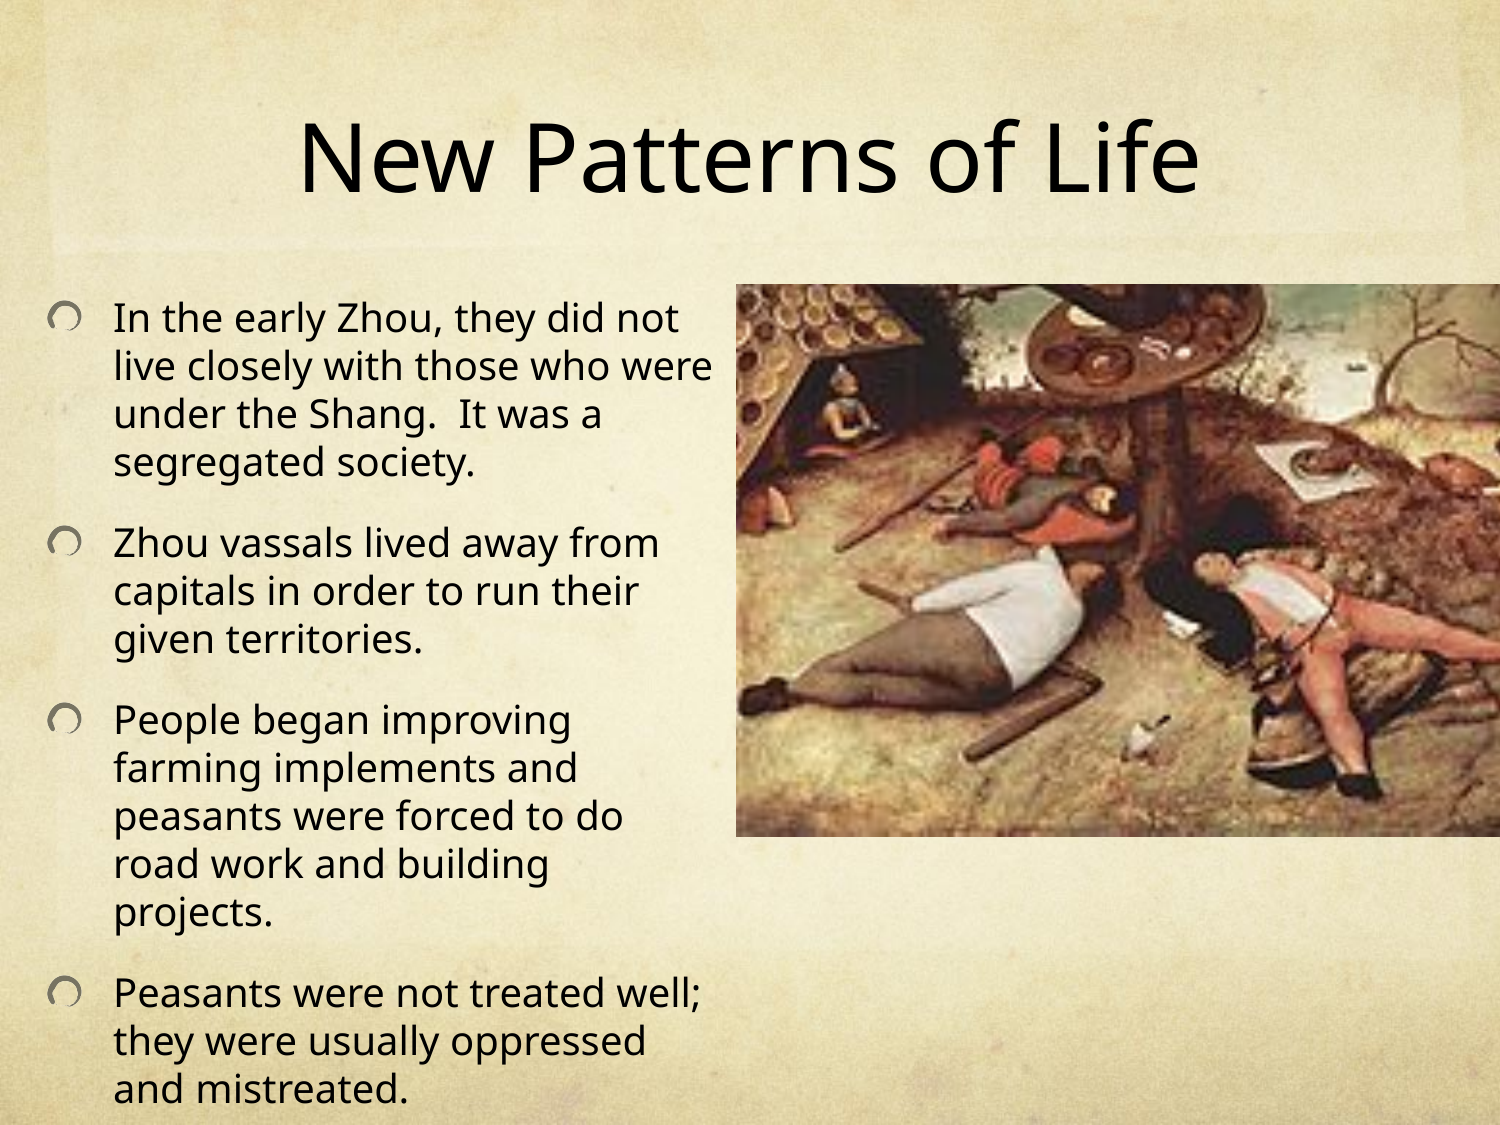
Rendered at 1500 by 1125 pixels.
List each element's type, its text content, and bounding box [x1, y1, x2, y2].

picture [47, 975, 83, 1008]
list In the early Zhou, they did not live closely with those who were under the Shang. It was a segregated society. Zhou vassals lived away from capitals in order to run their given territories. People began improving farming implements and peasants were forced to do road work and building projects. Peasants were not treated well; they were usually oppressed and mistreated. [32, 284, 737, 1125]
picture [47, 702, 83, 735]
picture [47, 525, 83, 557]
picture [47, 300, 83, 332]
title New Patterns of Life [150, 82, 1350, 225]
picture [0, 0, 1500, 1125]
